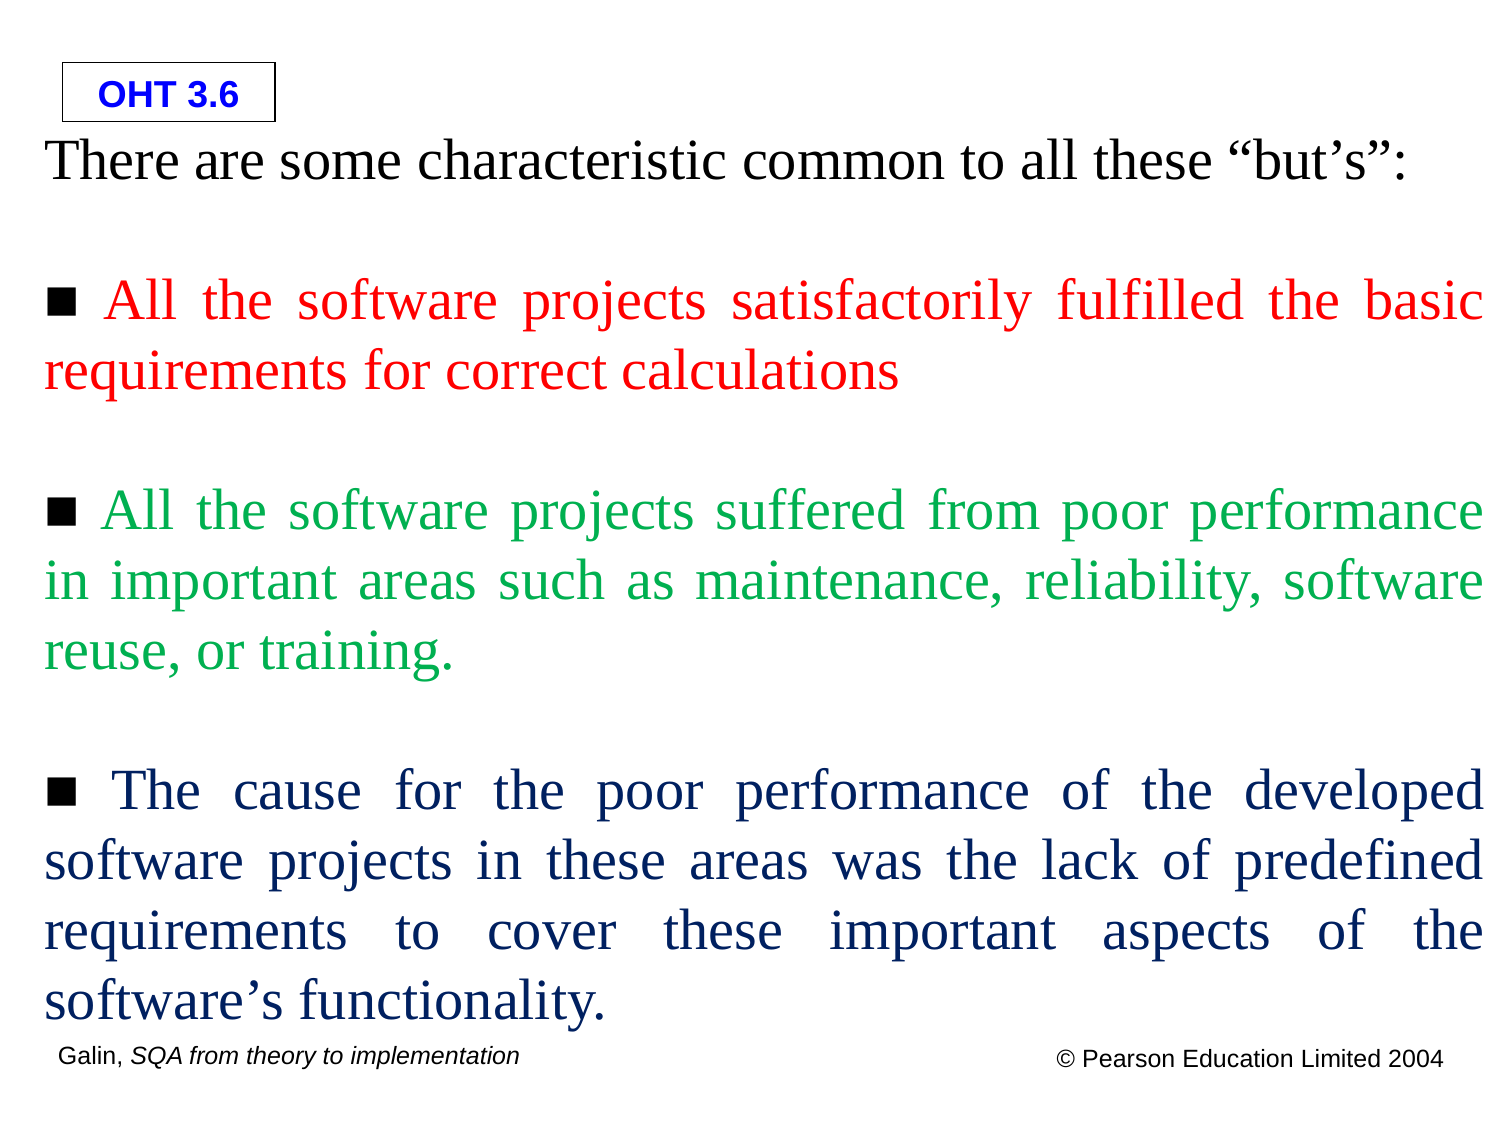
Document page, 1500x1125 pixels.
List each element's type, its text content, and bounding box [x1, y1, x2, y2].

text_box There are some characteristic common to all these “but’s”: ■ All the software projects satisfactorily fulfilled the basic requirements for correct calculations ■ All the software projects suffered from poor performance in important areas such as maintenance, reliability, software reuse, or training. ■ The cause for the poor performance of the developed software projects in these areas was the lack of predefined requirements to cover these important aspects of the software’s functionality. [29, 113, 1500, 1039]
